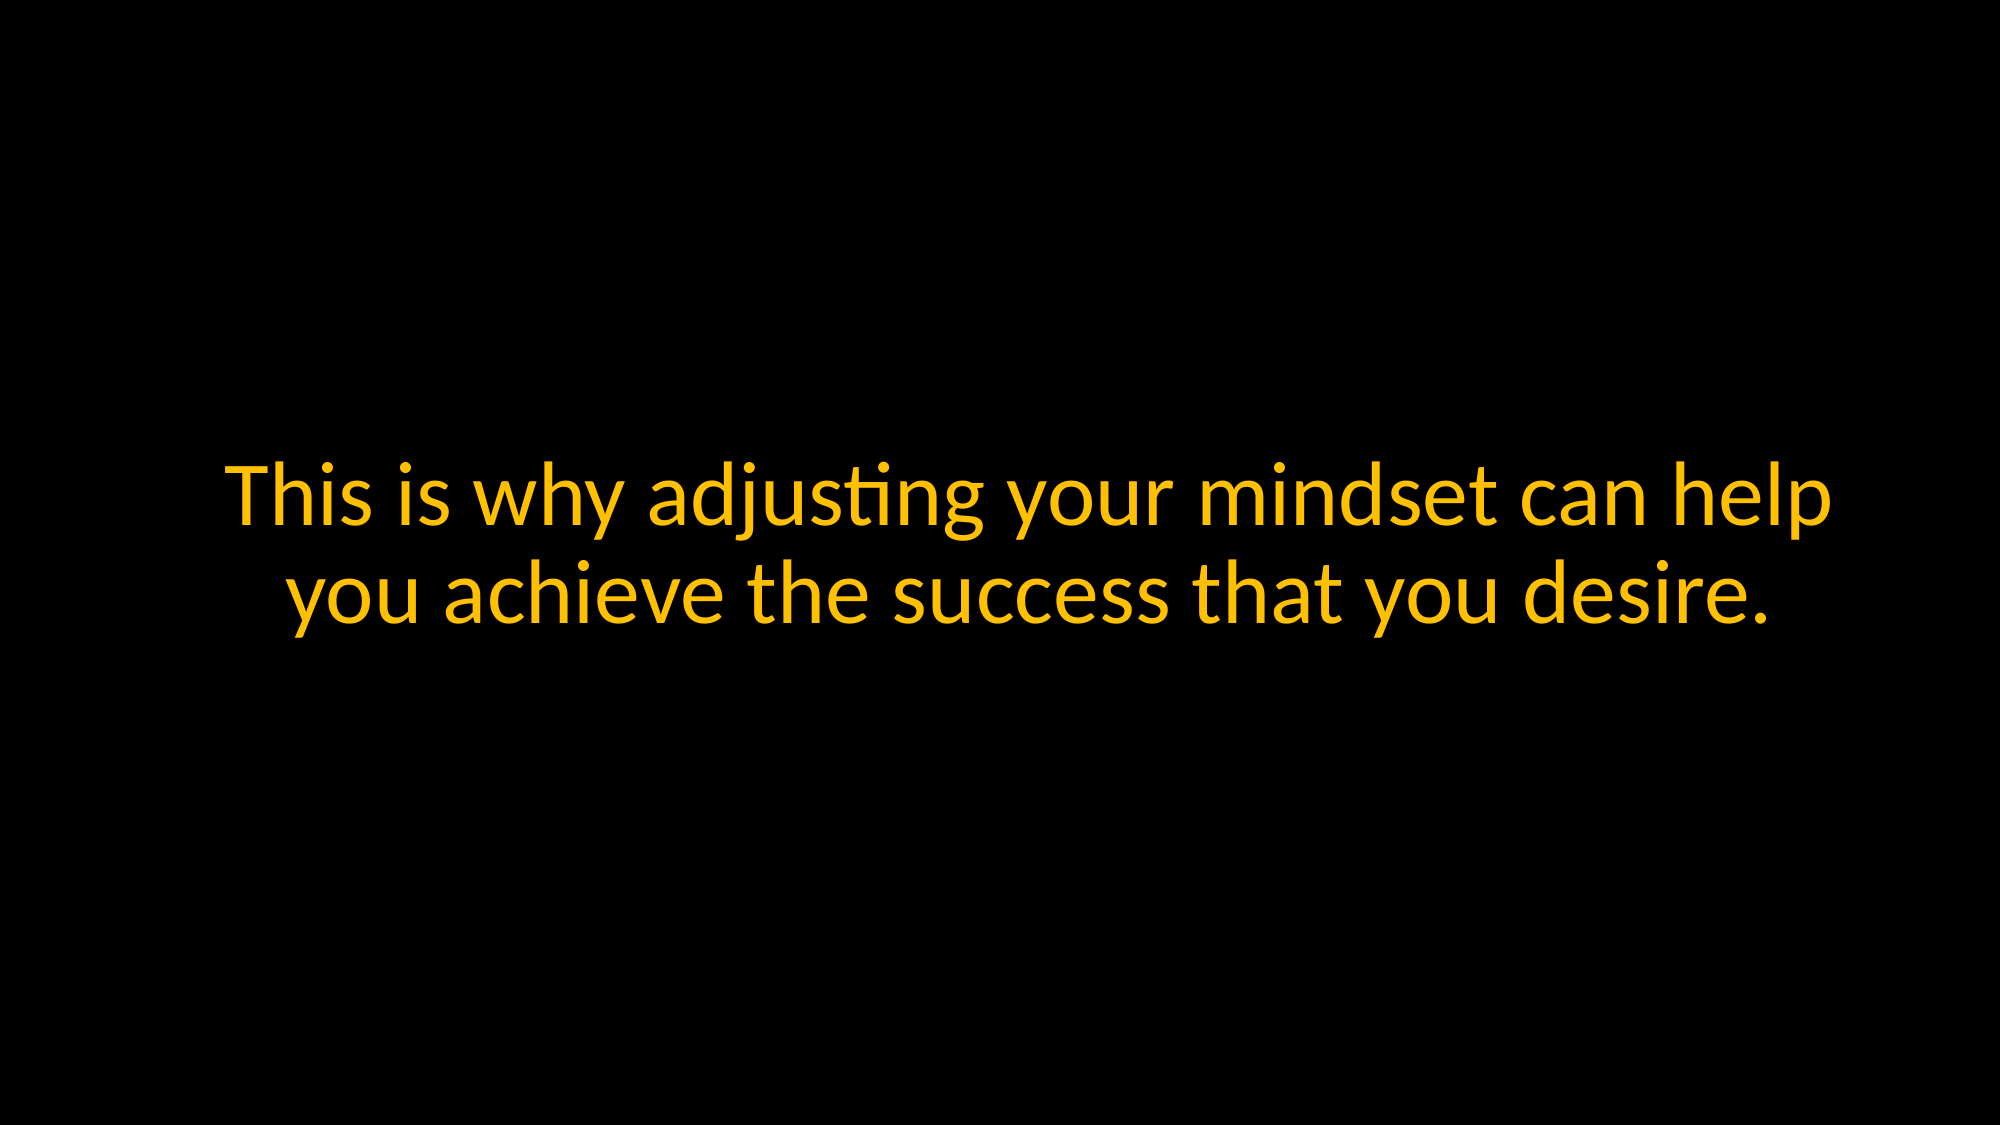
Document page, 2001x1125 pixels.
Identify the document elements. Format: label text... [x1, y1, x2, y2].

list This is why adjusting your mindset can help you achieve the success that you desire. [150, 438, 1910, 796]
